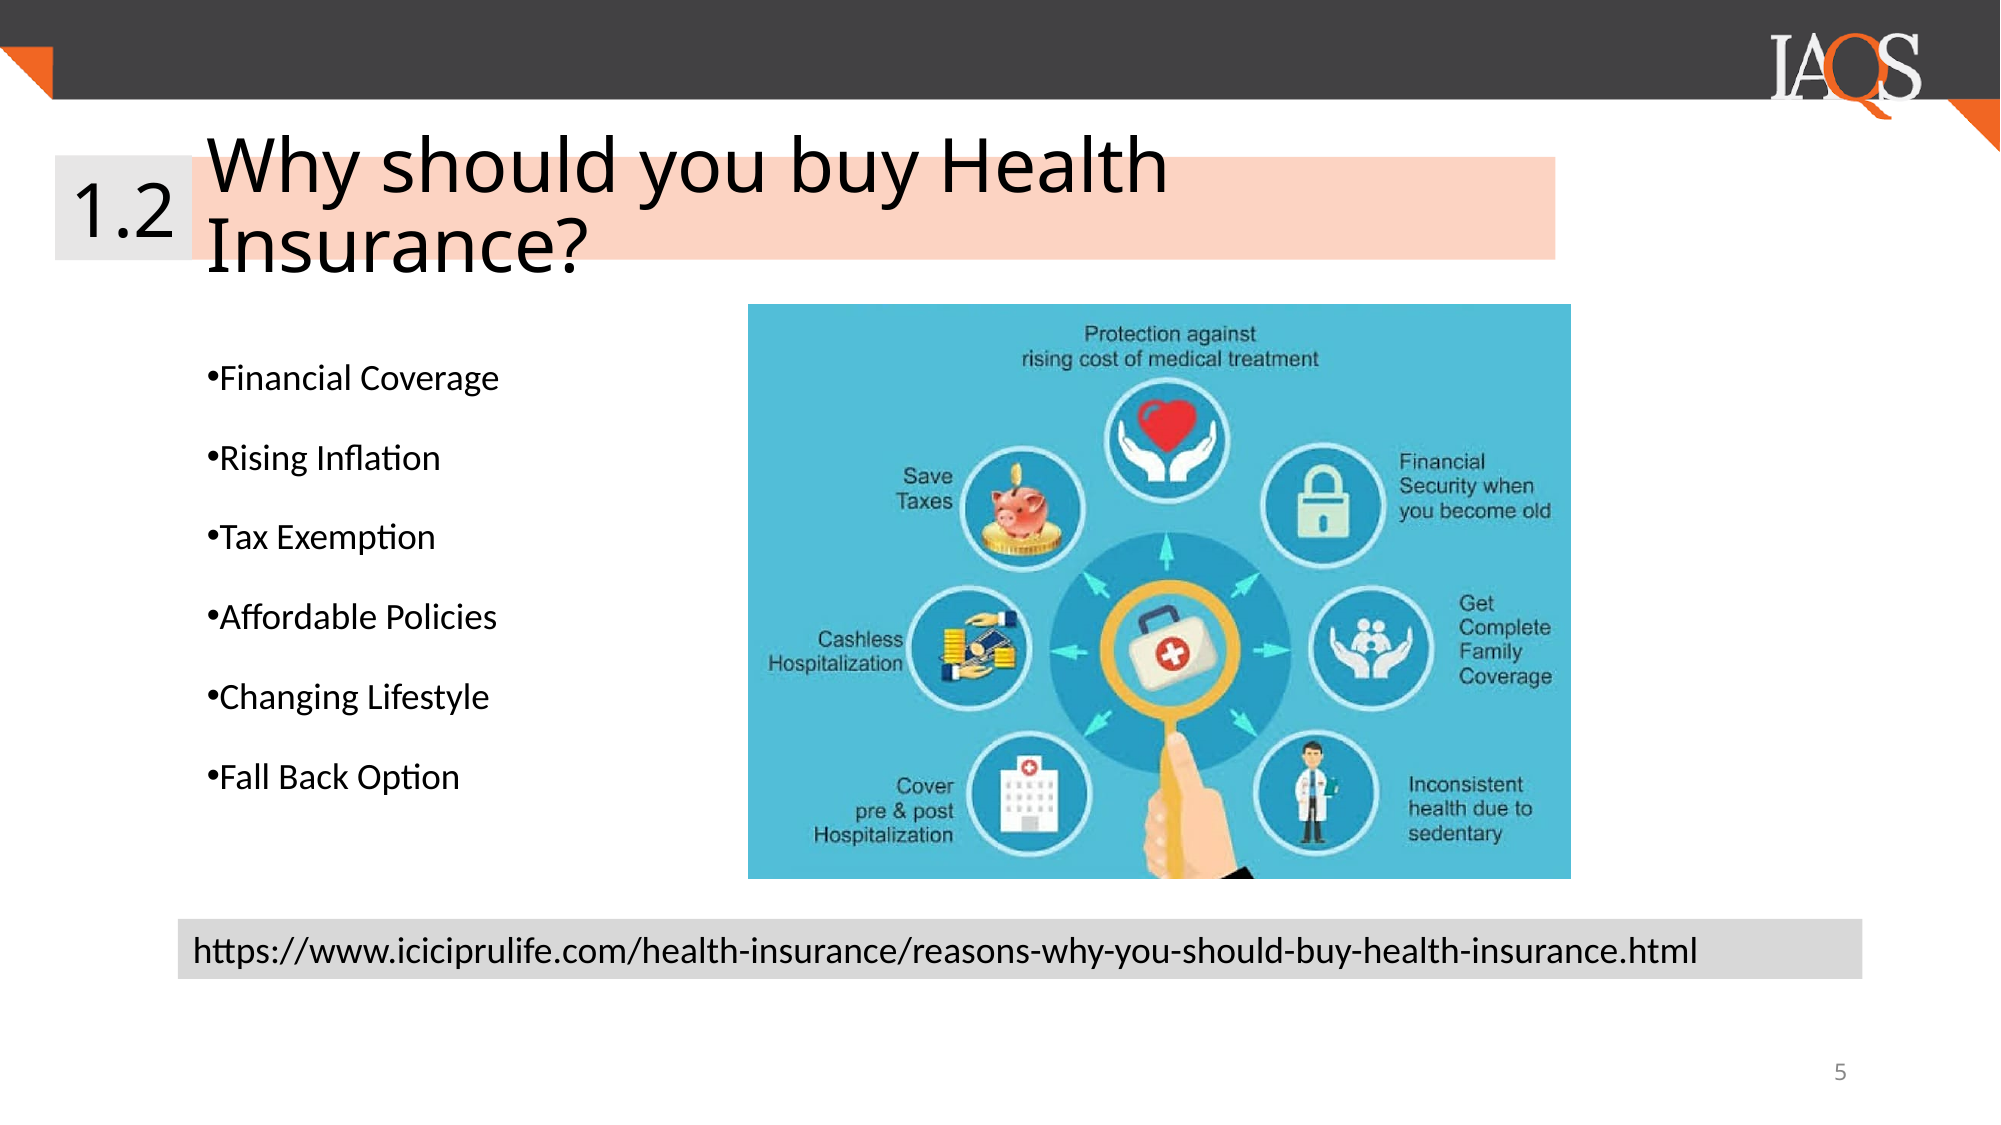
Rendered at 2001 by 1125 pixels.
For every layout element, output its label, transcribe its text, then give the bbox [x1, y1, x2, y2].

text_box https://www.iciciprulife.com/health-insurance/reasons-why-you-should-buy-health-insurance.html [177, 918, 1863, 979]
title Why should you buy Health Insurance? [192, 156, 1556, 260]
list Financial Coverage Rising Inflation Tax Exemption Affordable Policies Changing Lifestyle Fall Back Option [191, 341, 743, 808]
picture [0, 0, 2000, 152]
slide_number ‹#› [1412, 1042, 1863, 1103]
text_box 1.2 [55, 155, 192, 261]
picture [748, 304, 1571, 879]
